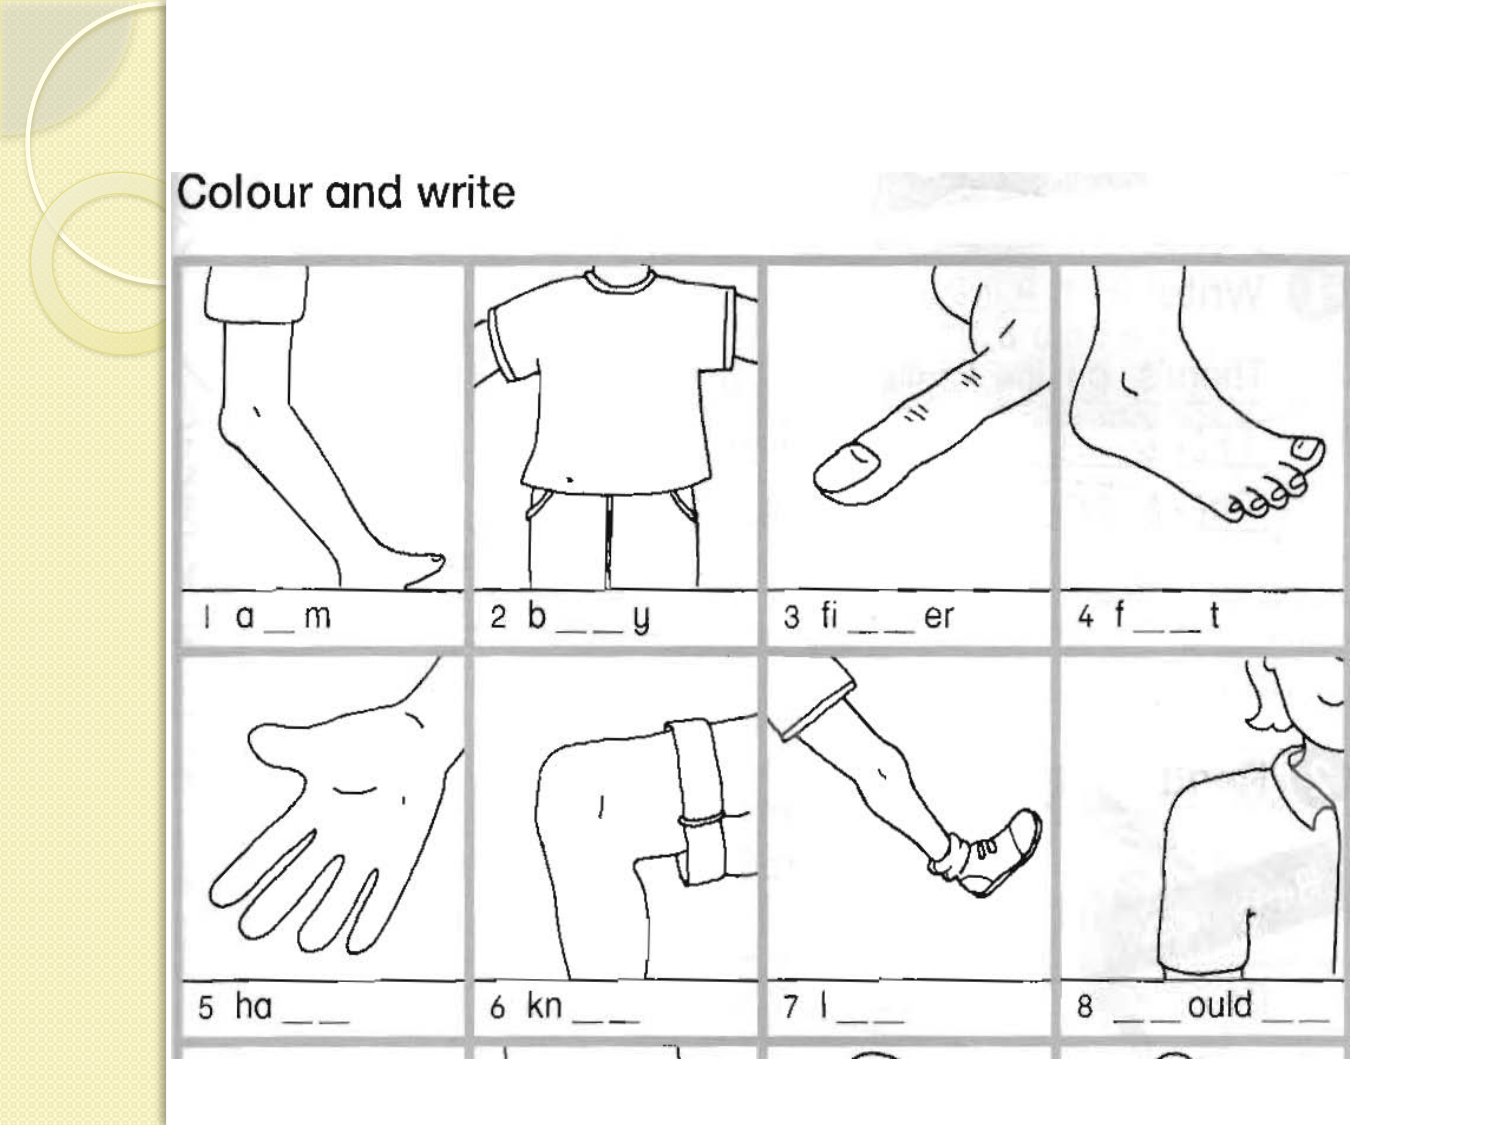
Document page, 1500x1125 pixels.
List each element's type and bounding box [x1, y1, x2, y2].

list [170, 172, 1351, 1059]
